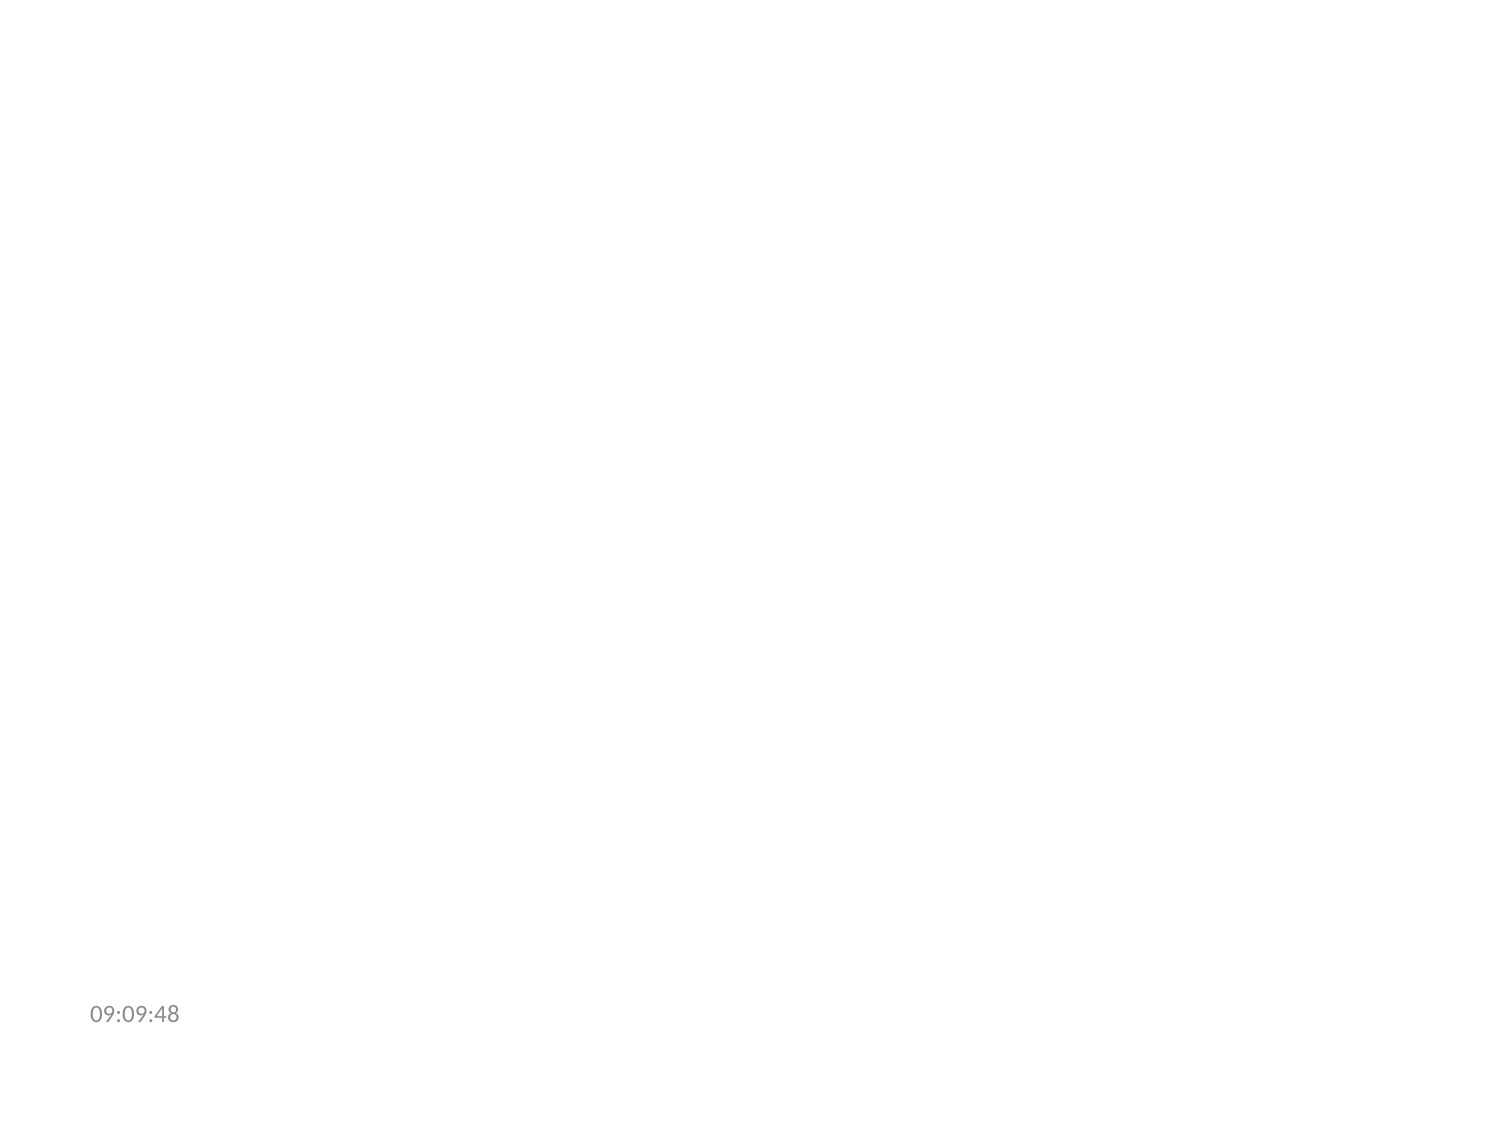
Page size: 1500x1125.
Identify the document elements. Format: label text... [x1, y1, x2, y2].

text_box 15:35:09 [75, 982, 425, 1043]
